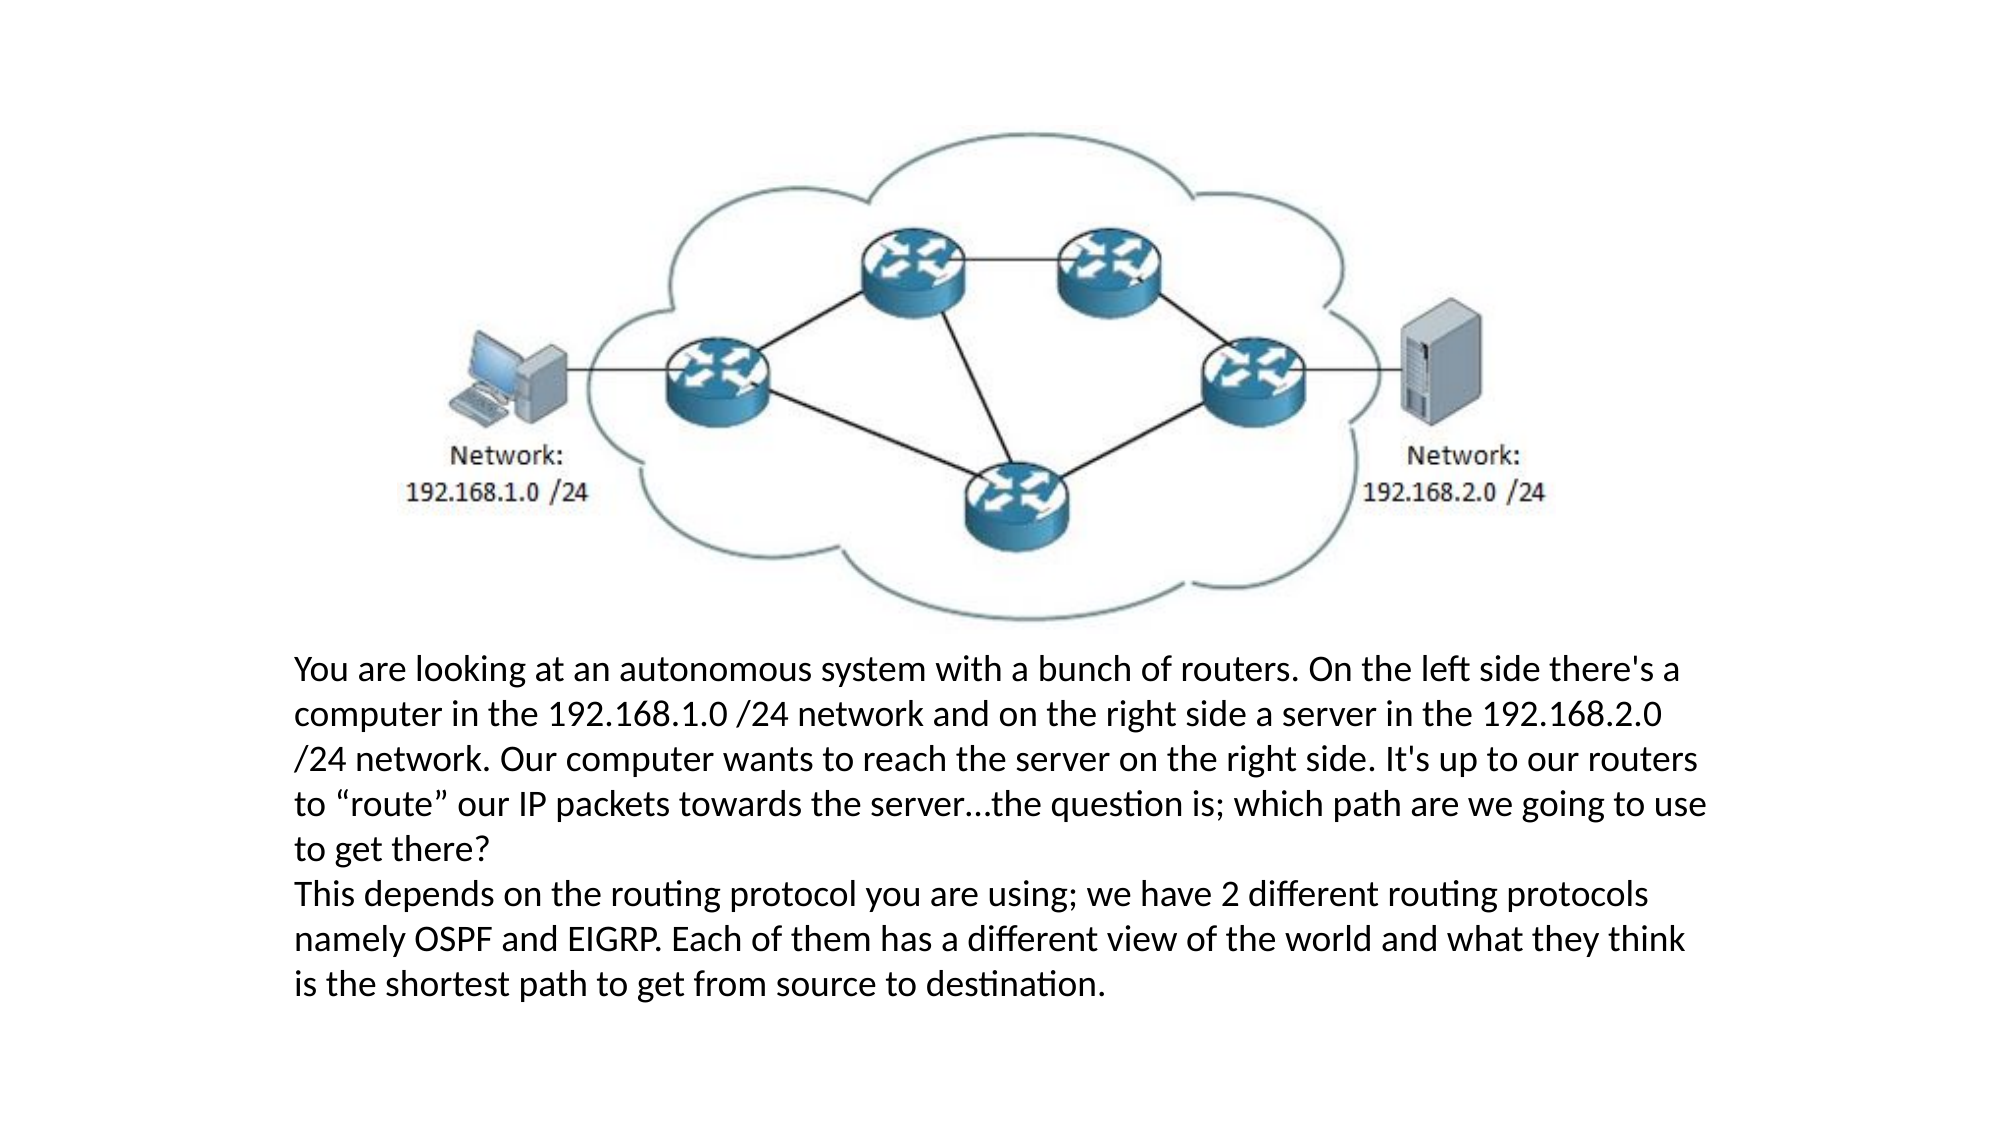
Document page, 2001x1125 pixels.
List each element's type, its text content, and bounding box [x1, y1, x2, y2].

picture [397, 125, 1556, 634]
text_box You are looking at an autonomous system with a bunch of routers. On the left side there's a computer in the 192.168.1.0 /24 network and on the right side a server in the 192.168.2.0 /24 network. Our computer wants to reach the server on the right side. It's up to our routers to “route” our IP packets towards the server…the question is; which path are we going to use to get there? This depends on the routing protocol you are using; we have 2 different routing protocols namely OSPF and EIGRP. Each of them has a different view of the world and what they think is the shortest path to get from source to destination. [279, 636, 1733, 1011]
